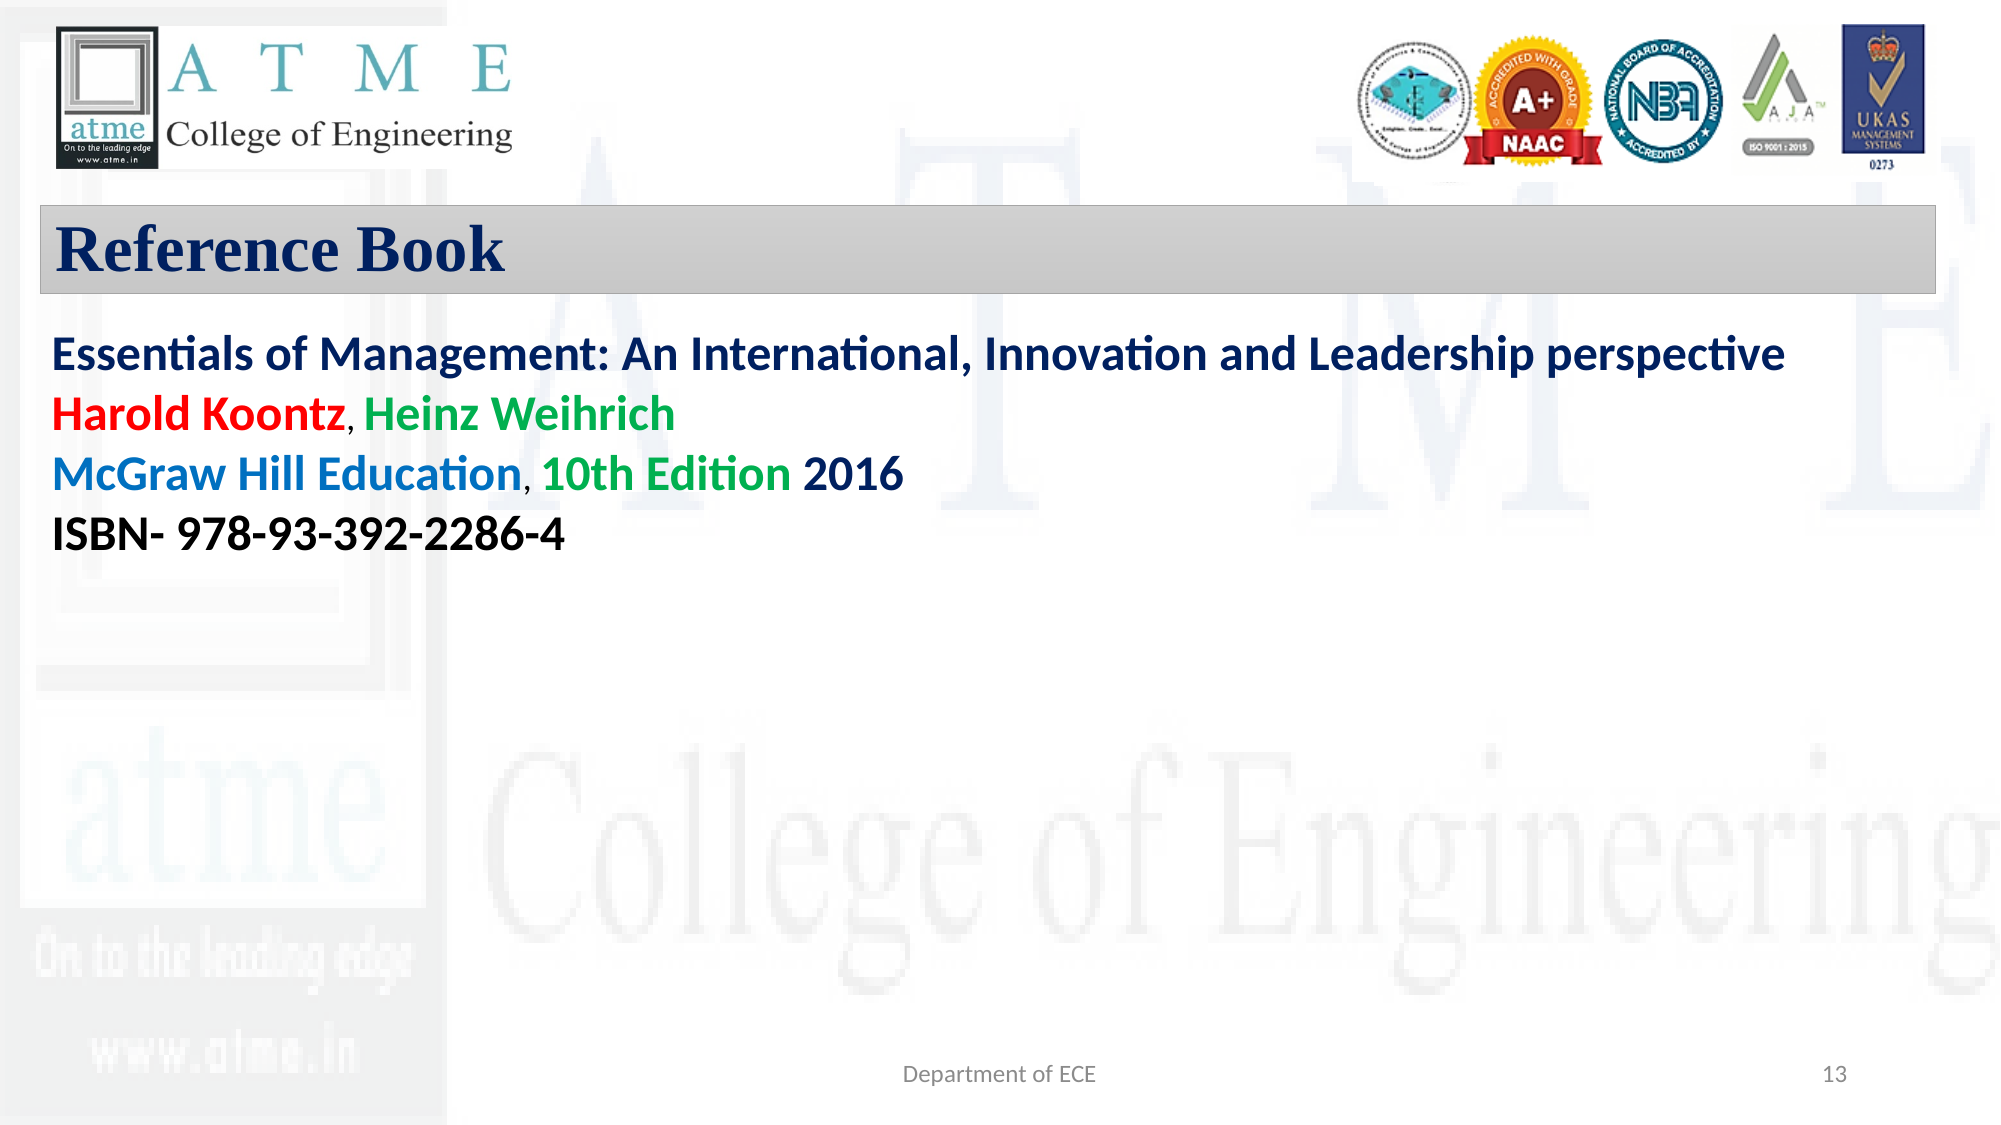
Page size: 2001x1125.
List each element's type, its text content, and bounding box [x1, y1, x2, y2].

picture [56, 26, 512, 169]
text_box Reference Book [40, 205, 1936, 294]
picture [1352, 24, 1941, 186]
text_box Essentials of Management: An International, Innovation and Leadership perspective Harold Koontz, Heinz Weihrich McGraw Hill Education, 10th Edition 2016 ISBN- 978-93-392-2286-4 [36, 313, 1950, 613]
footer Department of ECE [662, 1042, 1338, 1103]
slide_number 13 [1412, 1042, 1863, 1103]
